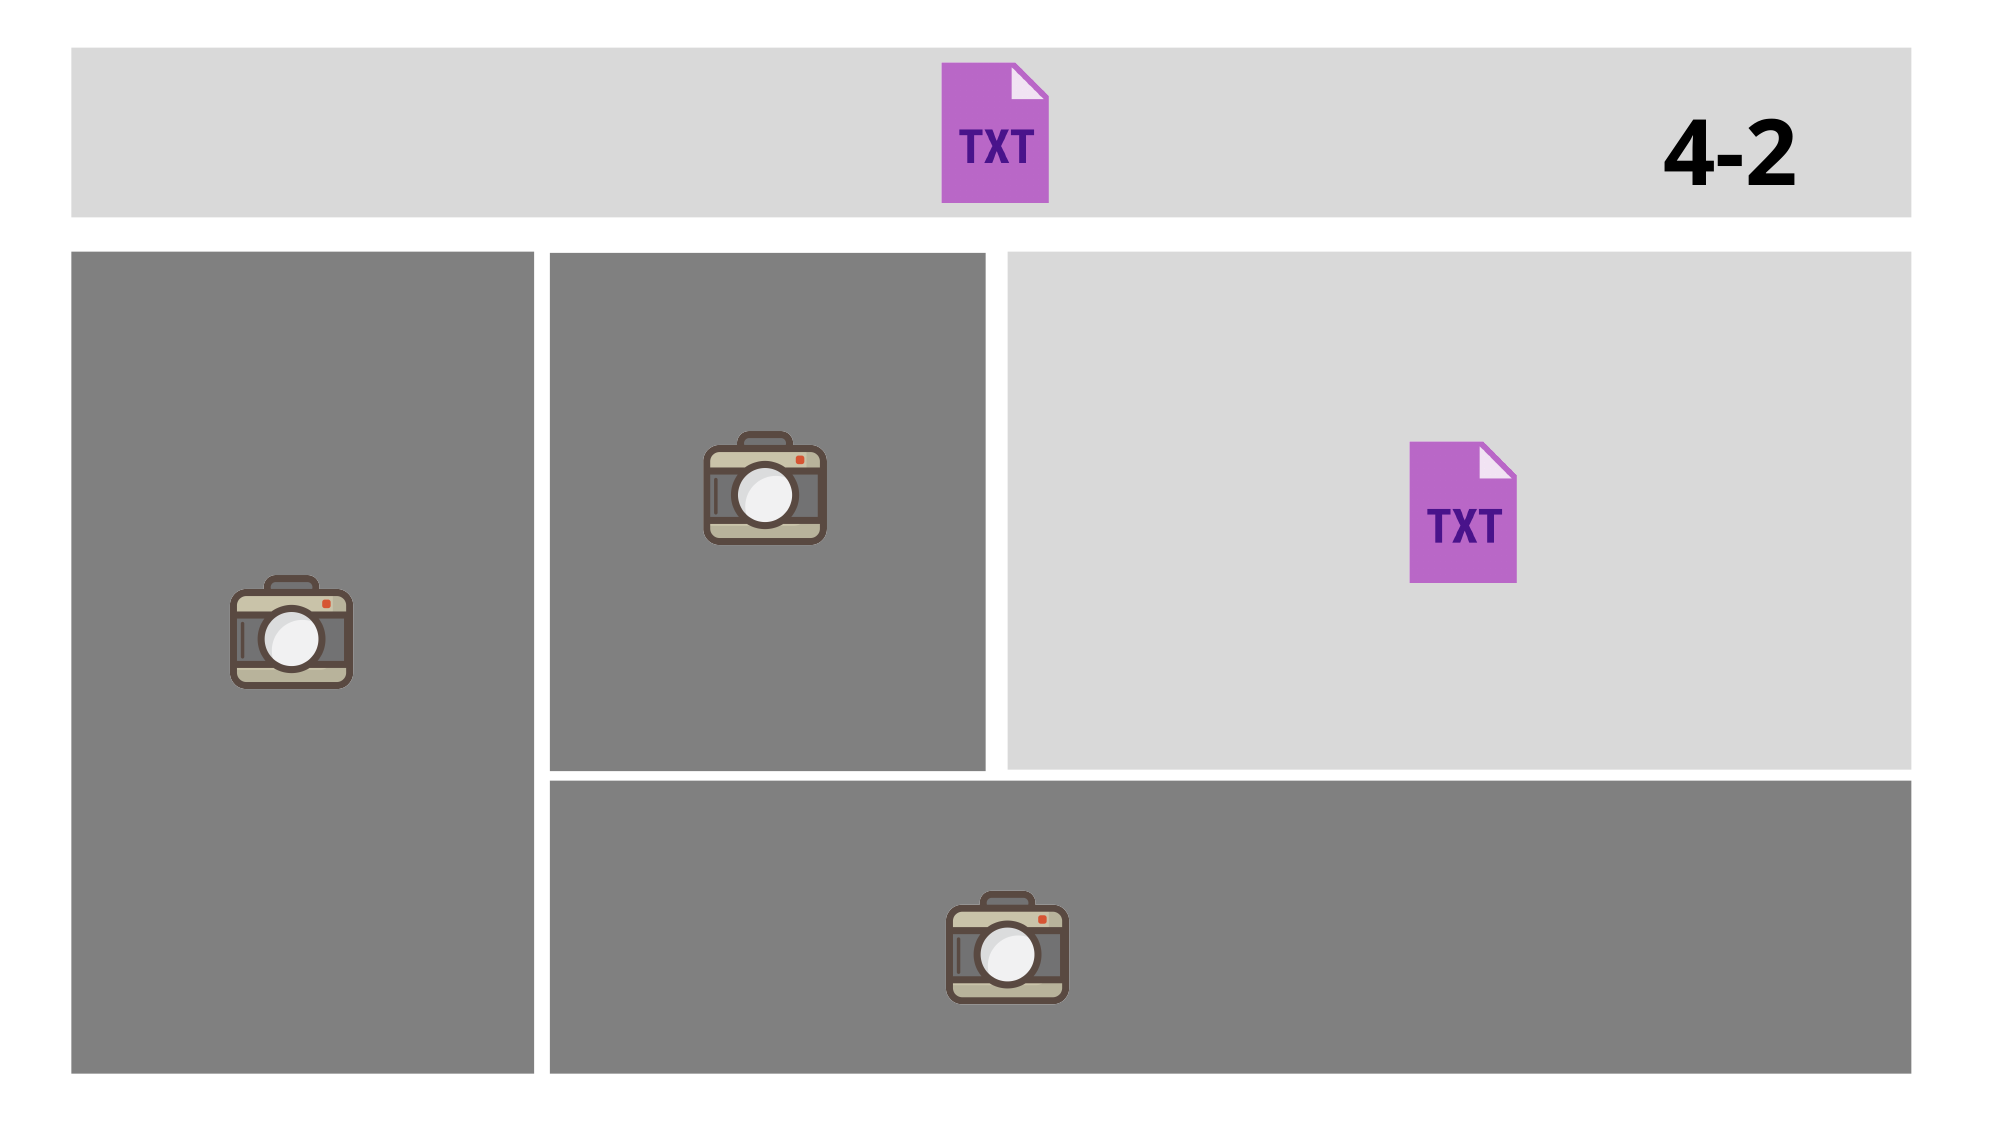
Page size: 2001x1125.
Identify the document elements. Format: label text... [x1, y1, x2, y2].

picture [187, 527, 396, 737]
text_box [549, 780, 1912, 1075]
picture [1379, 431, 1540, 593]
picture [903, 843, 1112, 1052]
text_box [70, 47, 1913, 218]
text_box [1007, 250, 1913, 771]
picture [660, 383, 870, 593]
picture [911, 52, 1072, 213]
text_box 4-2 [1648, 86, 1874, 212]
text_box [70, 250, 535, 1075]
text_box [549, 252, 987, 772]
